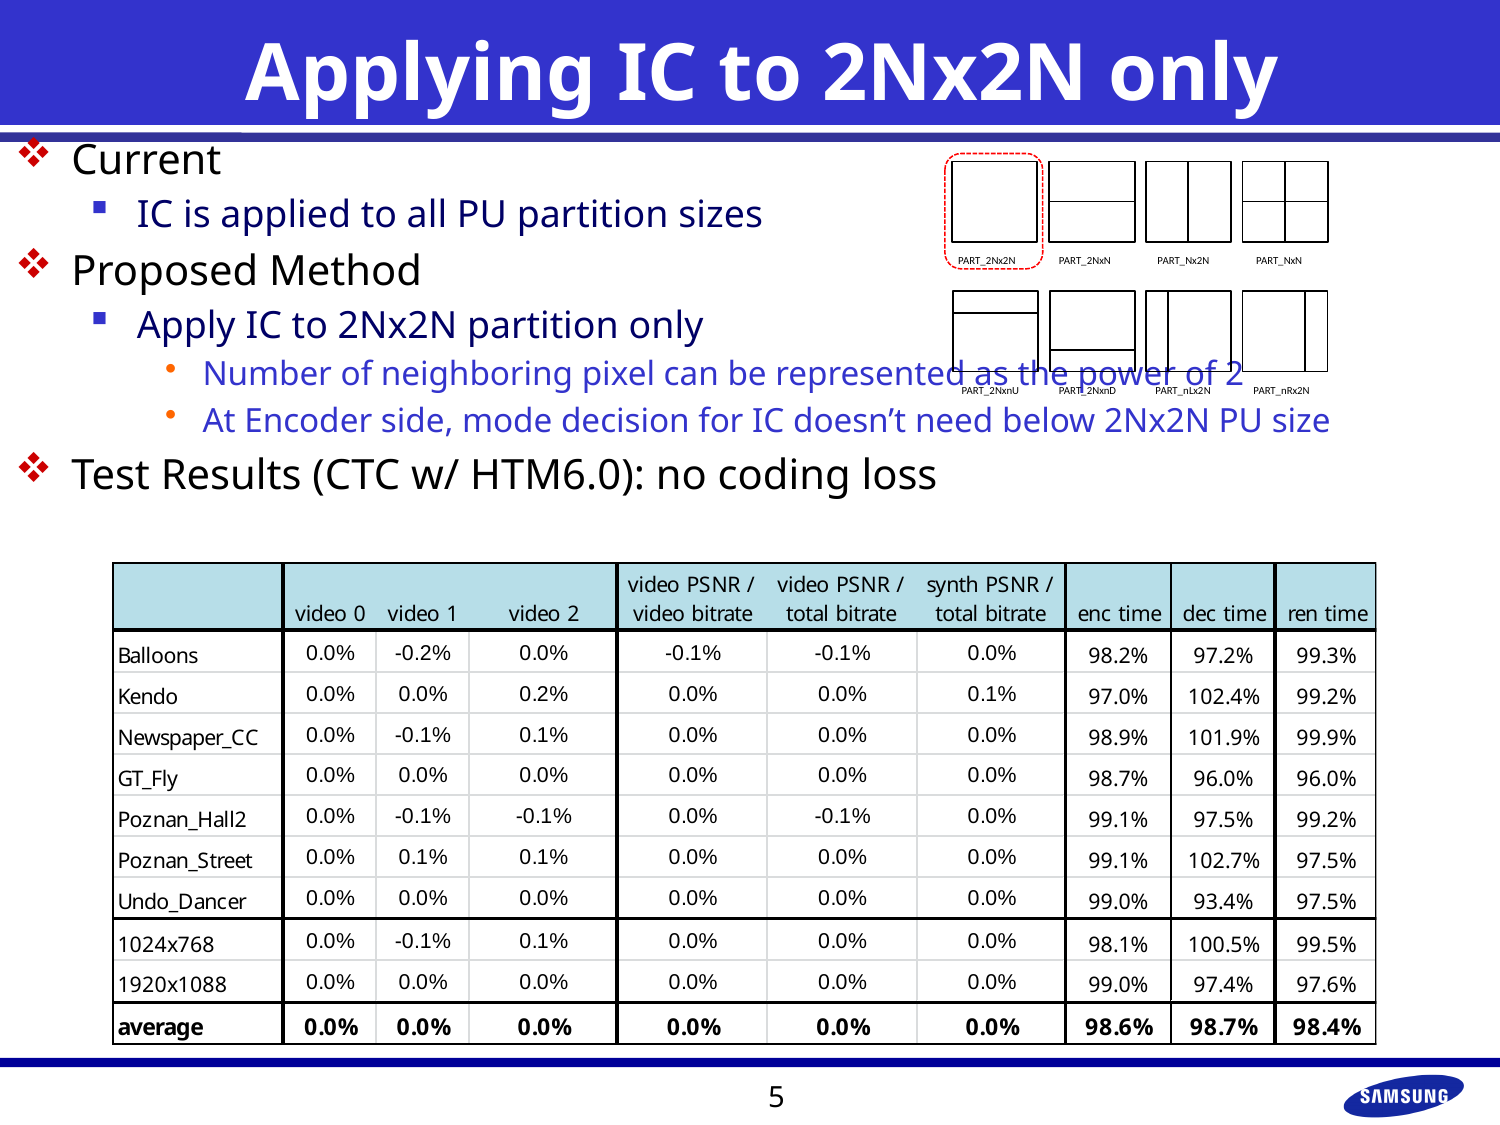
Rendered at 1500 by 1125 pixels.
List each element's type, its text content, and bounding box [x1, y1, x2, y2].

text_box [946, 153, 1038, 162]
list Current IC is applied to all PU partition sizes Proposed Method Apply IC to 2Nx2N partition only Number of neighboring pixel can be represented as the power of 2 At Encoder side, mode decision for IC doesn’t need below 2Nx2N PU size Test Results (CTC w/ HTM6.0): no coding loss [0, 125, 1500, 1038]
title Applying IC to 2Nx2N only [87, 12, 1438, 125]
picture [950, 159, 1330, 401]
slide_number 5 [662, 1070, 801, 1121]
picture [1341, 1072, 1466, 1121]
picture [111, 562, 1379, 1048]
